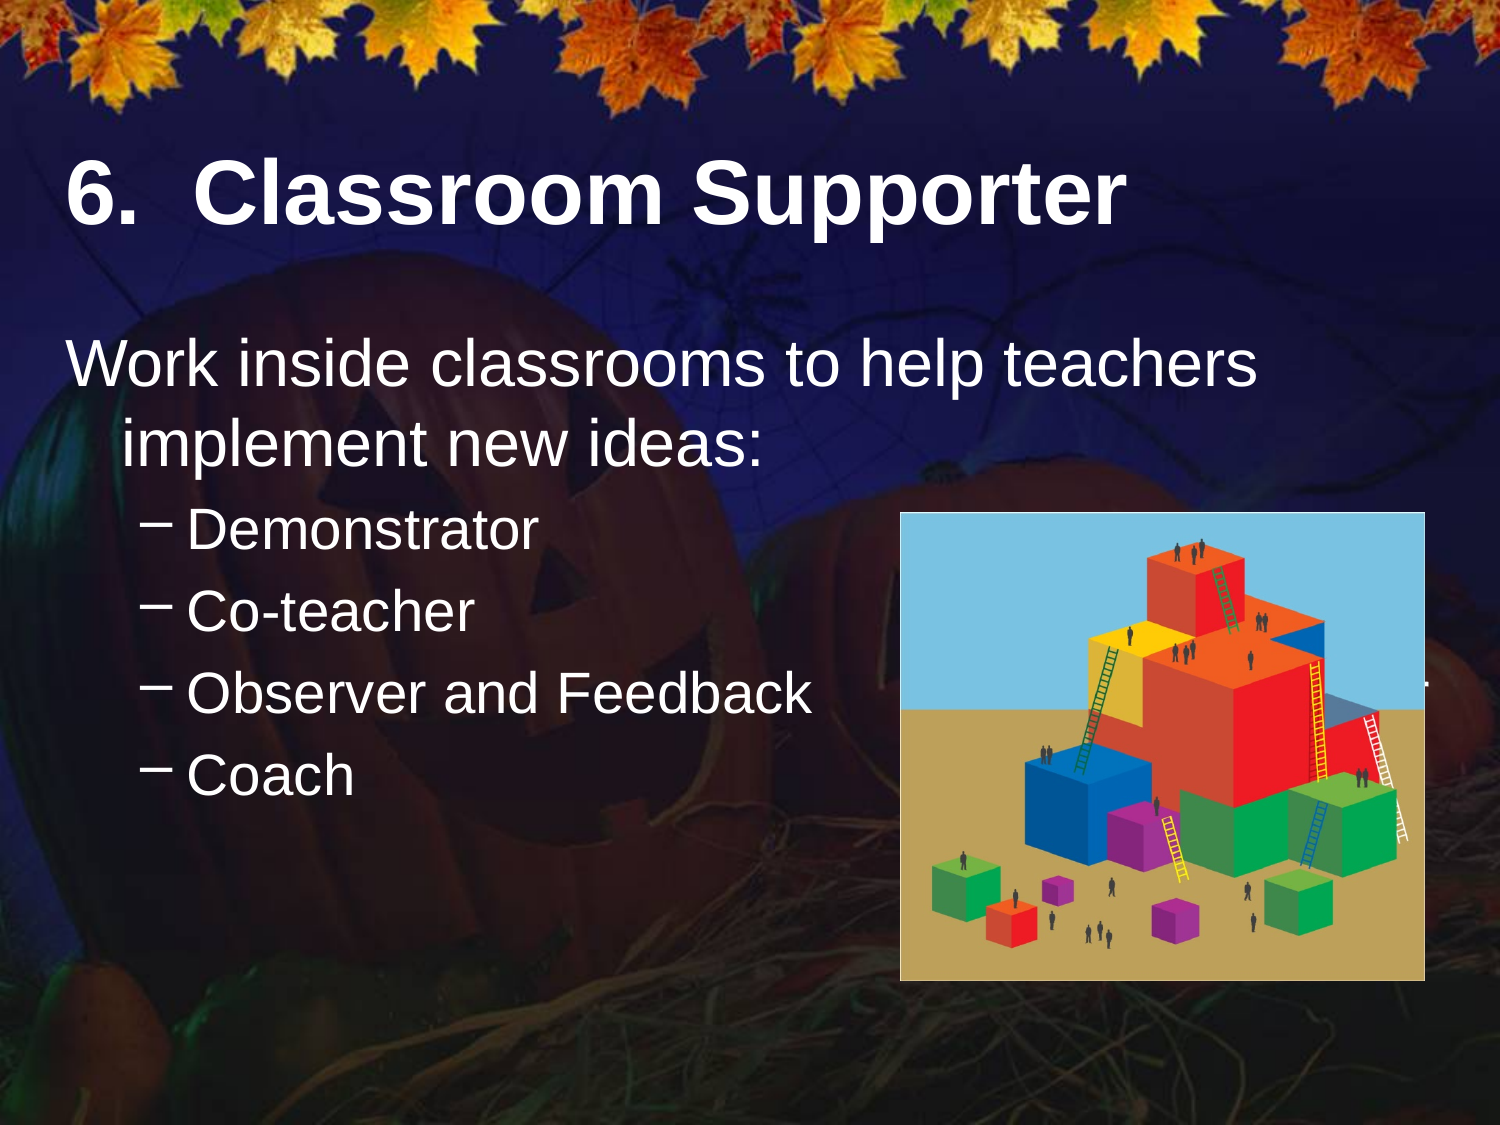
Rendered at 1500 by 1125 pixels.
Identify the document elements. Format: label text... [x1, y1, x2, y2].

picture [0, 0, 1500, 1125]
list Work inside classrooms to help teachers implement new ideas: Demonstrator Co-teacher Observer and Feedback provider Coach [49, 312, 1451, 1013]
title 6. Classroom Supporter [49, 87, 1451, 288]
